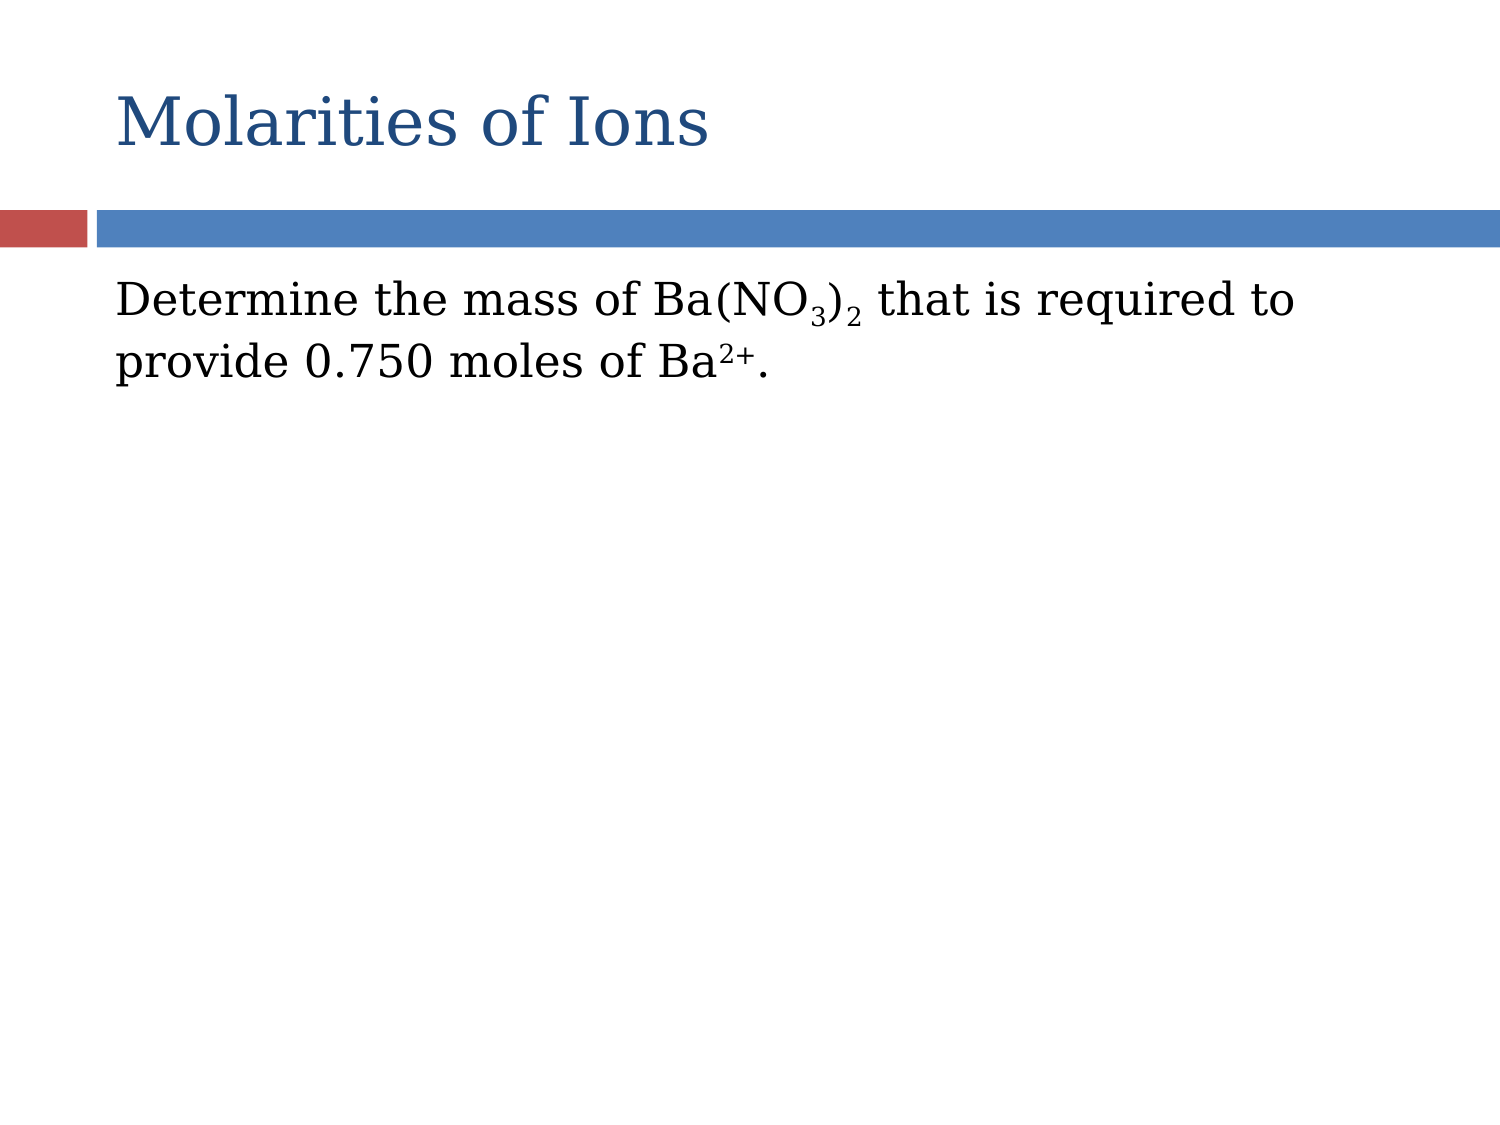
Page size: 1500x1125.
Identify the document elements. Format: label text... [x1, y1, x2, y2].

list Determine the mass of Ba(NO3)2 that is required to provide 0.750 moles of Ba2+. [100, 262, 1438, 1000]
title Molarities of Ions [100, 37, 1438, 200]
